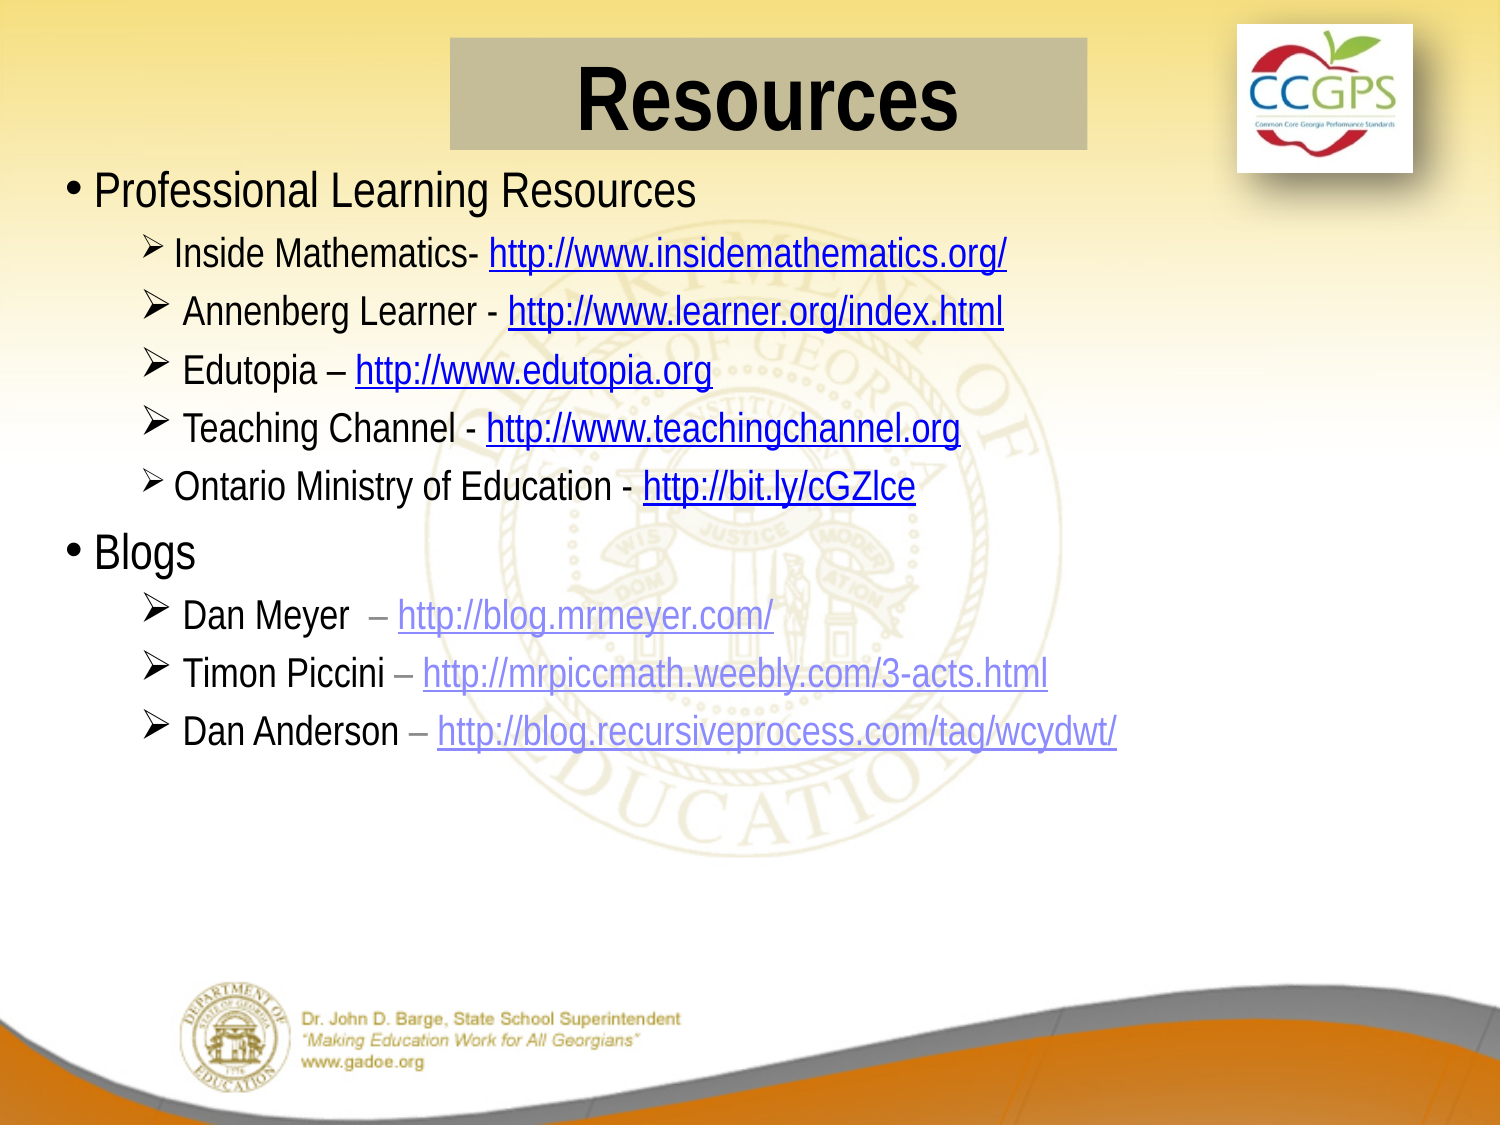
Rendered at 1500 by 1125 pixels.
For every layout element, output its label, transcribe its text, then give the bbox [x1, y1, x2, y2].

picture [0, 0, 1500, 1125]
title Resources [449, 37, 1088, 149]
subtitle Professional Learning Resources Inside Mathematics- http://www.insidemathematics.org/ Annenberg Learner - http://www.learner.org/index.html Edutopia – http://www.edutopia.org Teaching Channel - http://www.teachingchannel.org Ontario Ministry of Education - http://bit.ly/cGZlce Blogs Dan Meyer – http://blog.mrmeyer.com/ Timon Piccini – http://mrpiccmath.weebly.com/3-acts.html Dan Anderson – http://blog.recursiveprocess.com/tag/wcydwt/ [49, 149, 1463, 1063]
